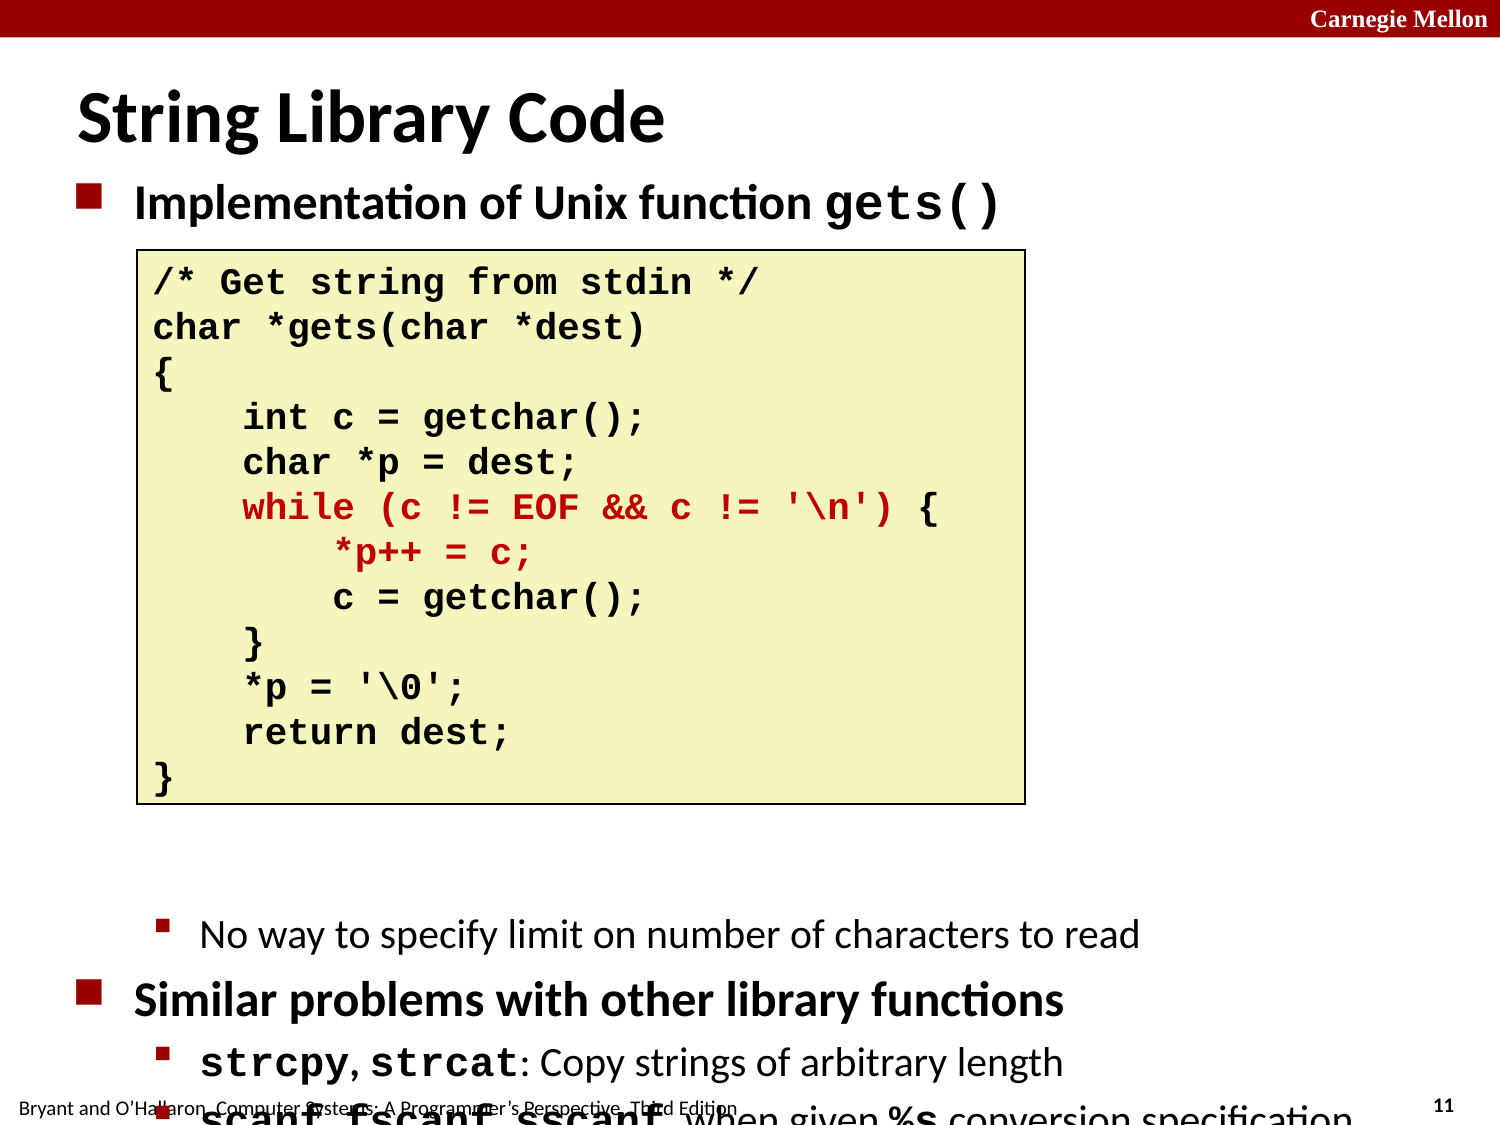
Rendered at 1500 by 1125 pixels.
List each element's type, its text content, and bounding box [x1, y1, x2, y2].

title String Library Code [62, 49, 1308, 162]
text_box /* Get string from stdin */ char *gets(char *dest) { int c = getchar(); char *p = dest; while (c != EOF && c != '\n') { *p++ = c; c = getchar(); } *p = '\0'; return dest; } [137, 249, 1025, 805]
list Implementation of Unix function gets() No way to specify limit on number of characters to read Similar problems with other library functions strcpy, strcat: Copy strings of arbitrary length scanf, fscanf, sscanf, when given %s conversion specification [62, 162, 1401, 1113]
